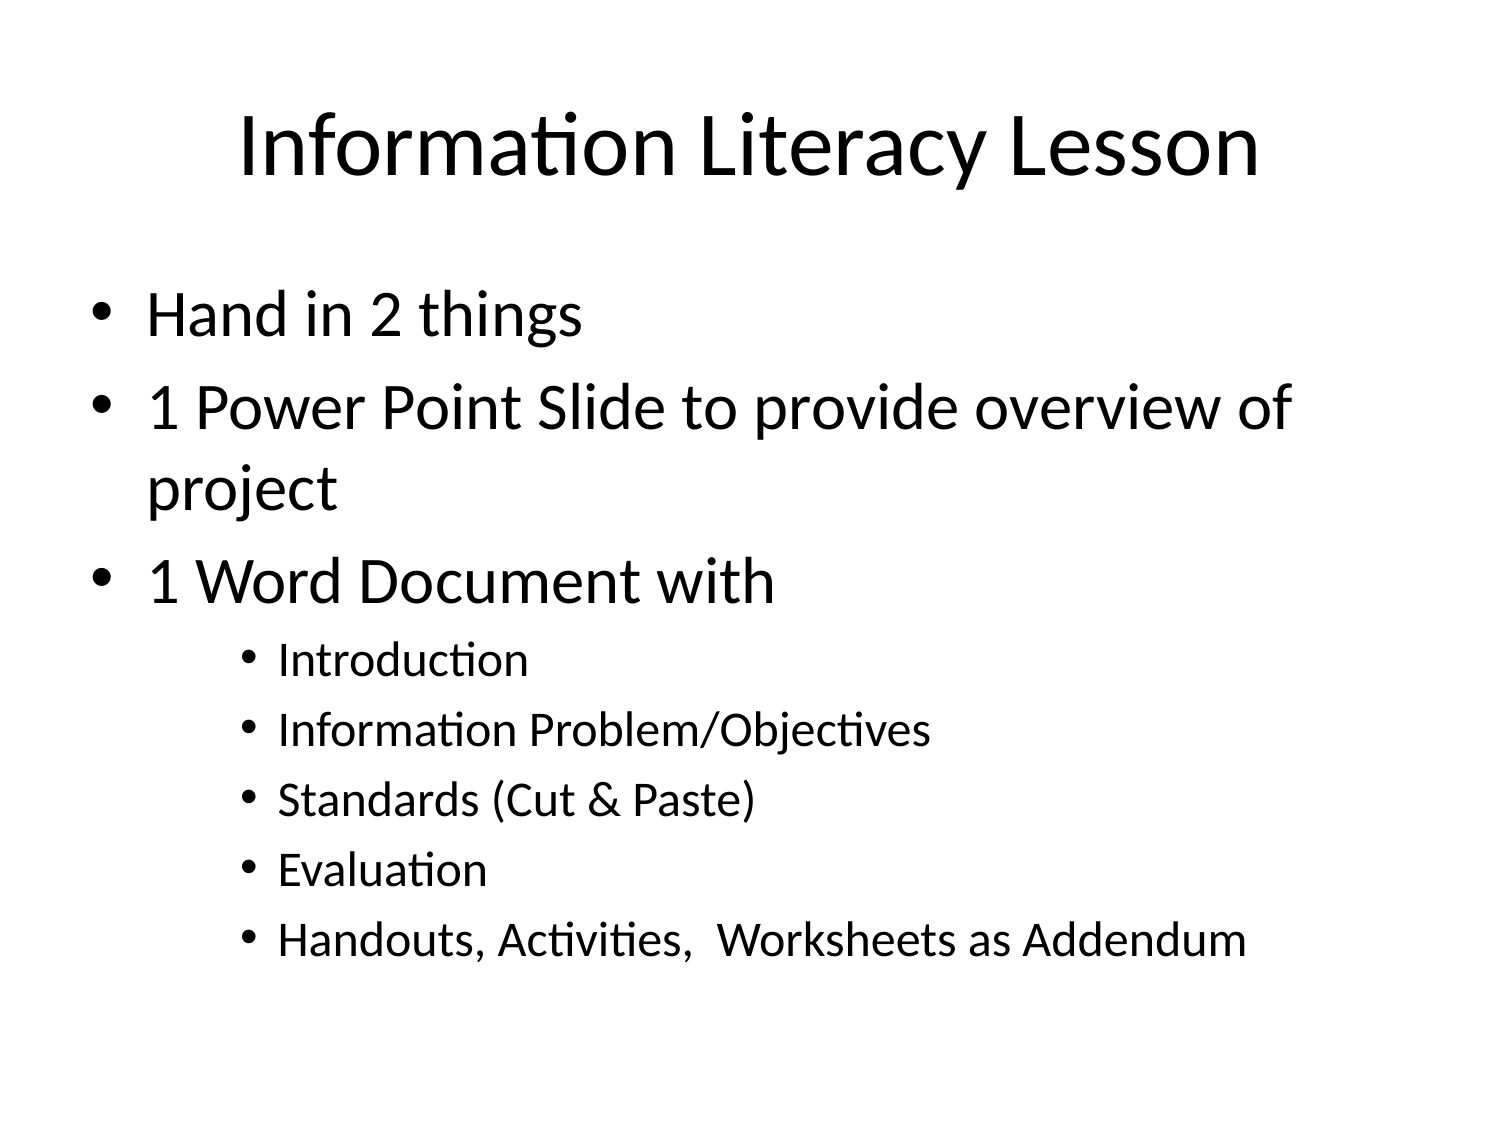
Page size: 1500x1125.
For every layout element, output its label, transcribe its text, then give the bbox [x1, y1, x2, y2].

title Information Literacy Lesson [75, 45, 1425, 233]
list Hand in 2 things 1 Power Point Slide to provide overview of project 1 Word Document with Introduction Information Problem/Objectives Standards (Cut & Paste) Evaluation Handouts, Activities, Worksheets as Addendum [75, 262, 1425, 1005]
